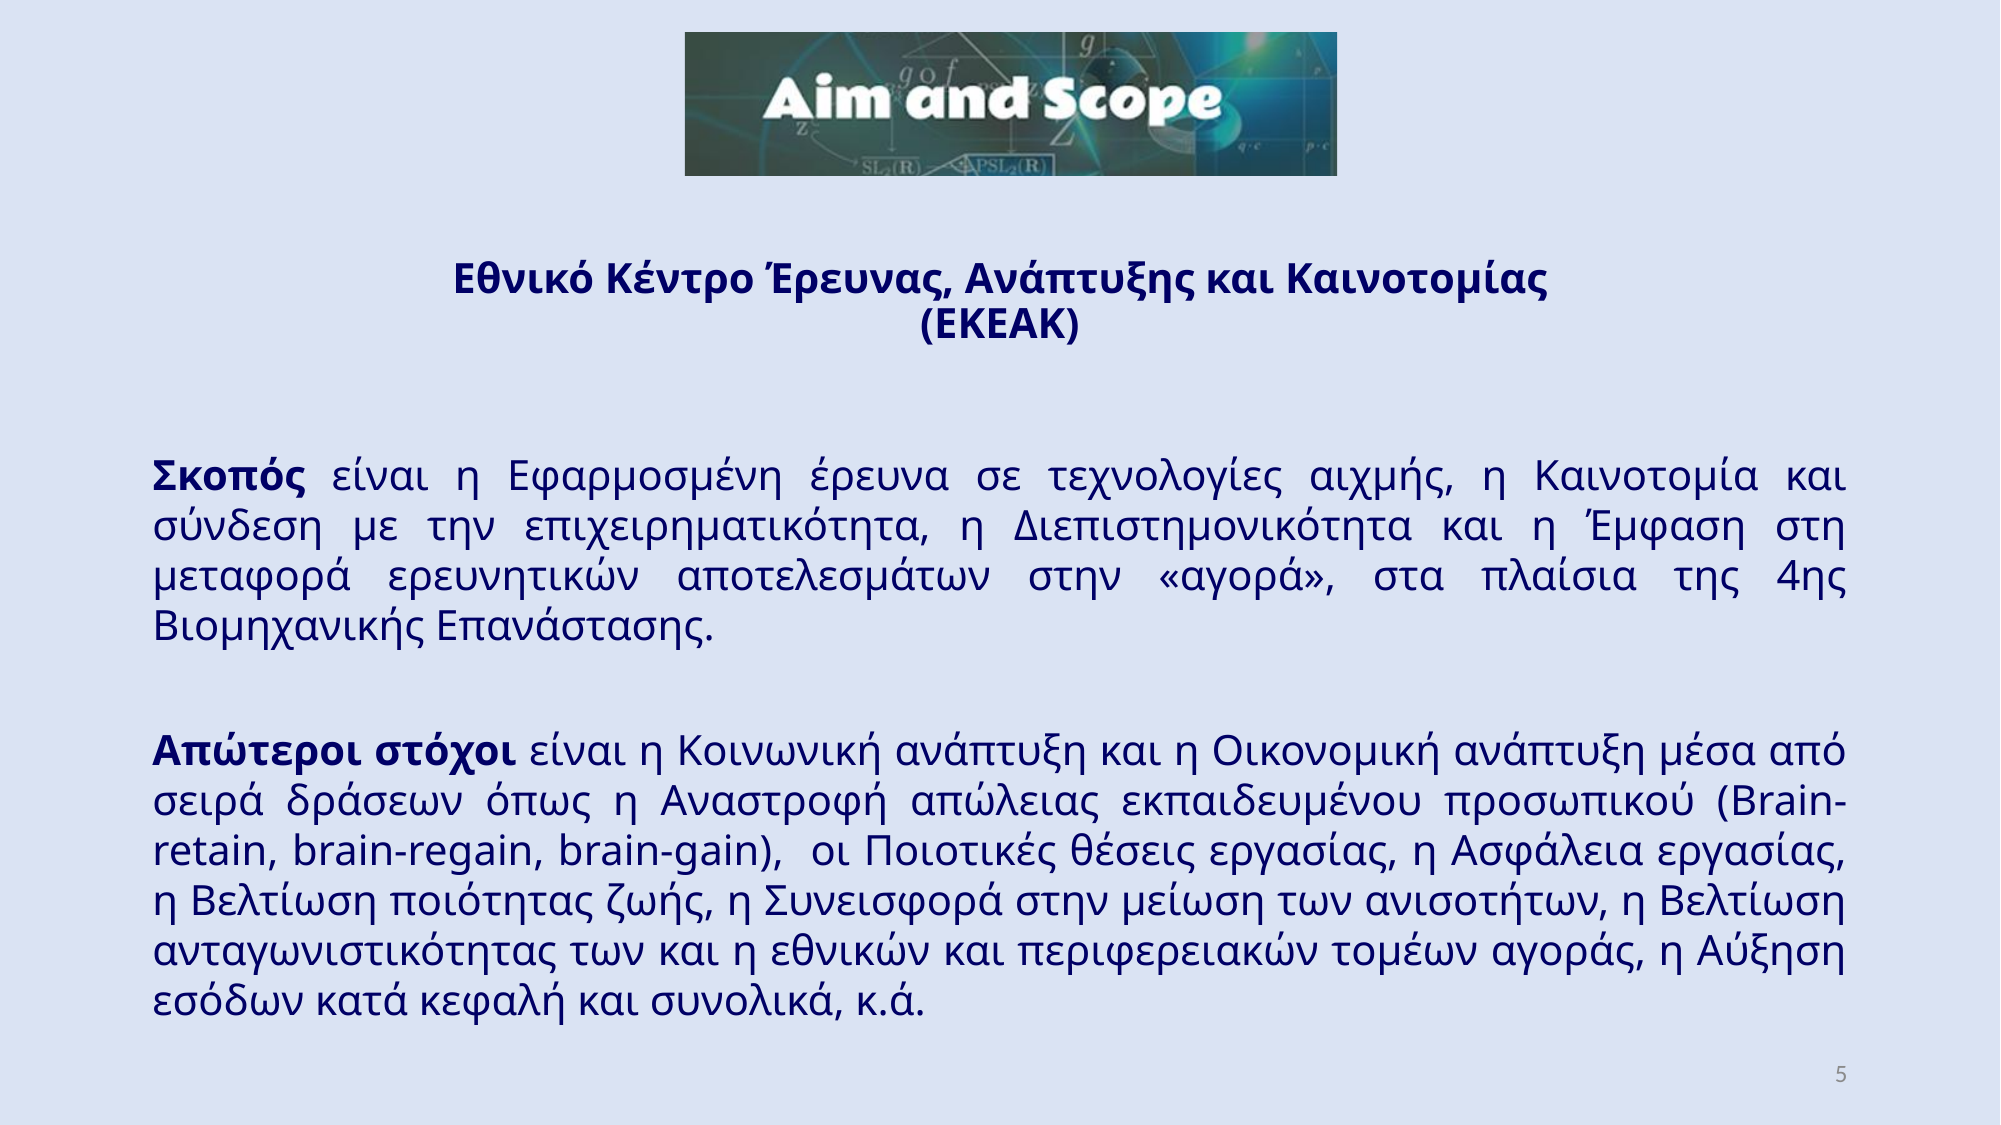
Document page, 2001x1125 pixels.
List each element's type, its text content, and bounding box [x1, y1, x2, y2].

picture [684, 32, 1338, 176]
list Σκοπός είναι η Εφαρμοσμένη έρευνα σε τεχνολογίες αιχμής, η Καινοτομία και σύνδεση με την επιχειρηματικότητα, η Διεπιστημονικότητα και η Έμφαση στη μεταφορά ερευνητικών αποτελεσμάτων στην «αγορά», στα πλαίσια της 4ης Βιομηχανικής Επανάστασης. Απώτεροι στόχοι είναι η Κοινωνική ανάπτυξη και η Οικονομική ανάπτυξη μέσα από σειρά δράσεων όπως η Αναστροφή απώλειας εκπαιδευμένου προσωπικού (Brain-retain, brain-regain, brain-gain), οι Ποιοτικές θέσεις εργασίας, η Ασφάλεια εργασίας, η Βελτίωση ποιότητας ζωής, η Συνεισφορά στην μείωση των ανισοτήτων, η Βελτίωση ανταγωνιστικότητας των και η εθνικών και περιφερειακών τομέων αγοράς, η Αύξηση εσόδων κατά κεφαλή και συνολικά, κ.ά. [137, 441, 1863, 1125]
slide_number 5 [1412, 1042, 1863, 1103]
title Εθνικό Κέντρο Έρευνας, Ανάπτυξης και Καινοτομίας (ΕΚΕΑΚ) [137, 194, 1863, 412]
